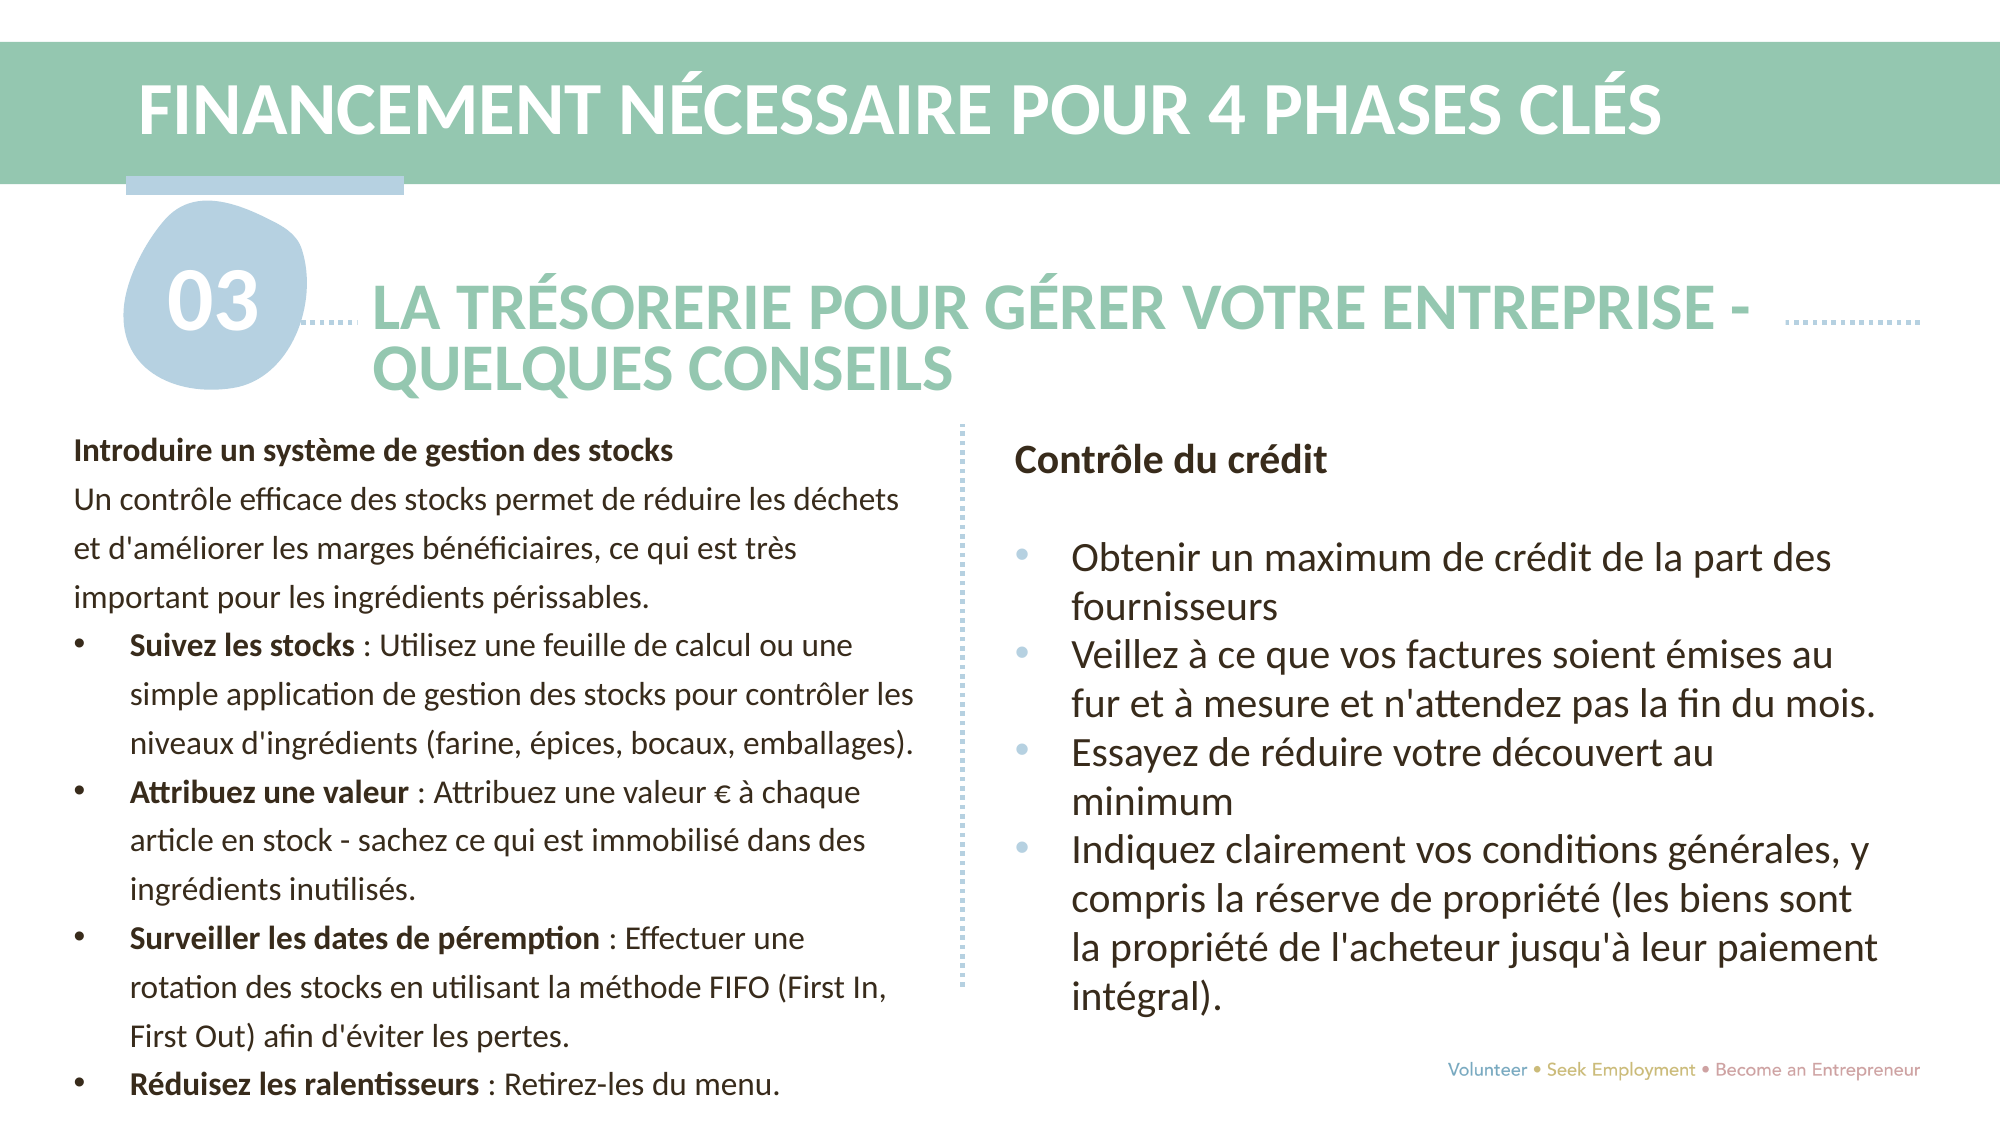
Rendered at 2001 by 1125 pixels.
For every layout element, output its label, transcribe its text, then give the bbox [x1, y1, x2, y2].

text_box Contrôle du crédit Obtenir un maximum de crédit de la part des fournisseurs Veillez à ce que vos factures soient émises au fur et à mesure et n'attendez pas la fin du mois. Essayez de réduire votre découvert au minimum Indiquez clairement vos conditions générales, y compris la réserve de propriété (les biens sont la propriété de l'acheteur jusqu'à leur paiement intégral). [999, 425, 1898, 994]
picture [1418, 1046, 1971, 1103]
text_box Introduire un système de gestion des stocks Un contrôle efficace des stocks permet de réduire les déchets et d'améliorer les marges bénéficiaires, ce qui est très important pour les ingrédients périssables. Suivez les stocks : Utilisez une feuille de calcul ou une simple application de gestion des stocks pour contrôler les niveaux d'ingrédients (farine, épices, bocaux, emballages). Attribuez une valeur : Attribuez une valeur € à chaque article en stock - sachez ce qui est immobilisé dans des ingrédients inutilisés. Surveiller les dates de péremption : Effectuer une rotation des stocks en utilisant la méthode FIFO (First In, First Out) afin d'éviter les pertes. Réduisez les ralentisseurs : Retirez-les du menu. [58, 412, 934, 980]
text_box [123, 200, 307, 445]
list FINANCEMENT NÉCESSAIRE POUR 4 PHASES CLÉS [123, 51, 1913, 170]
text_box LA TRÉSORERIE POUR GÉRER VOTRE ENTREPRISE - QUELQUES CONSEILS [357, 273, 1786, 322]
text_box LA TRÉSORERIE POUR GÉRER VOTRE ENTREPRISE - QUELQUES CONSEILS [357, 323, 1786, 347]
